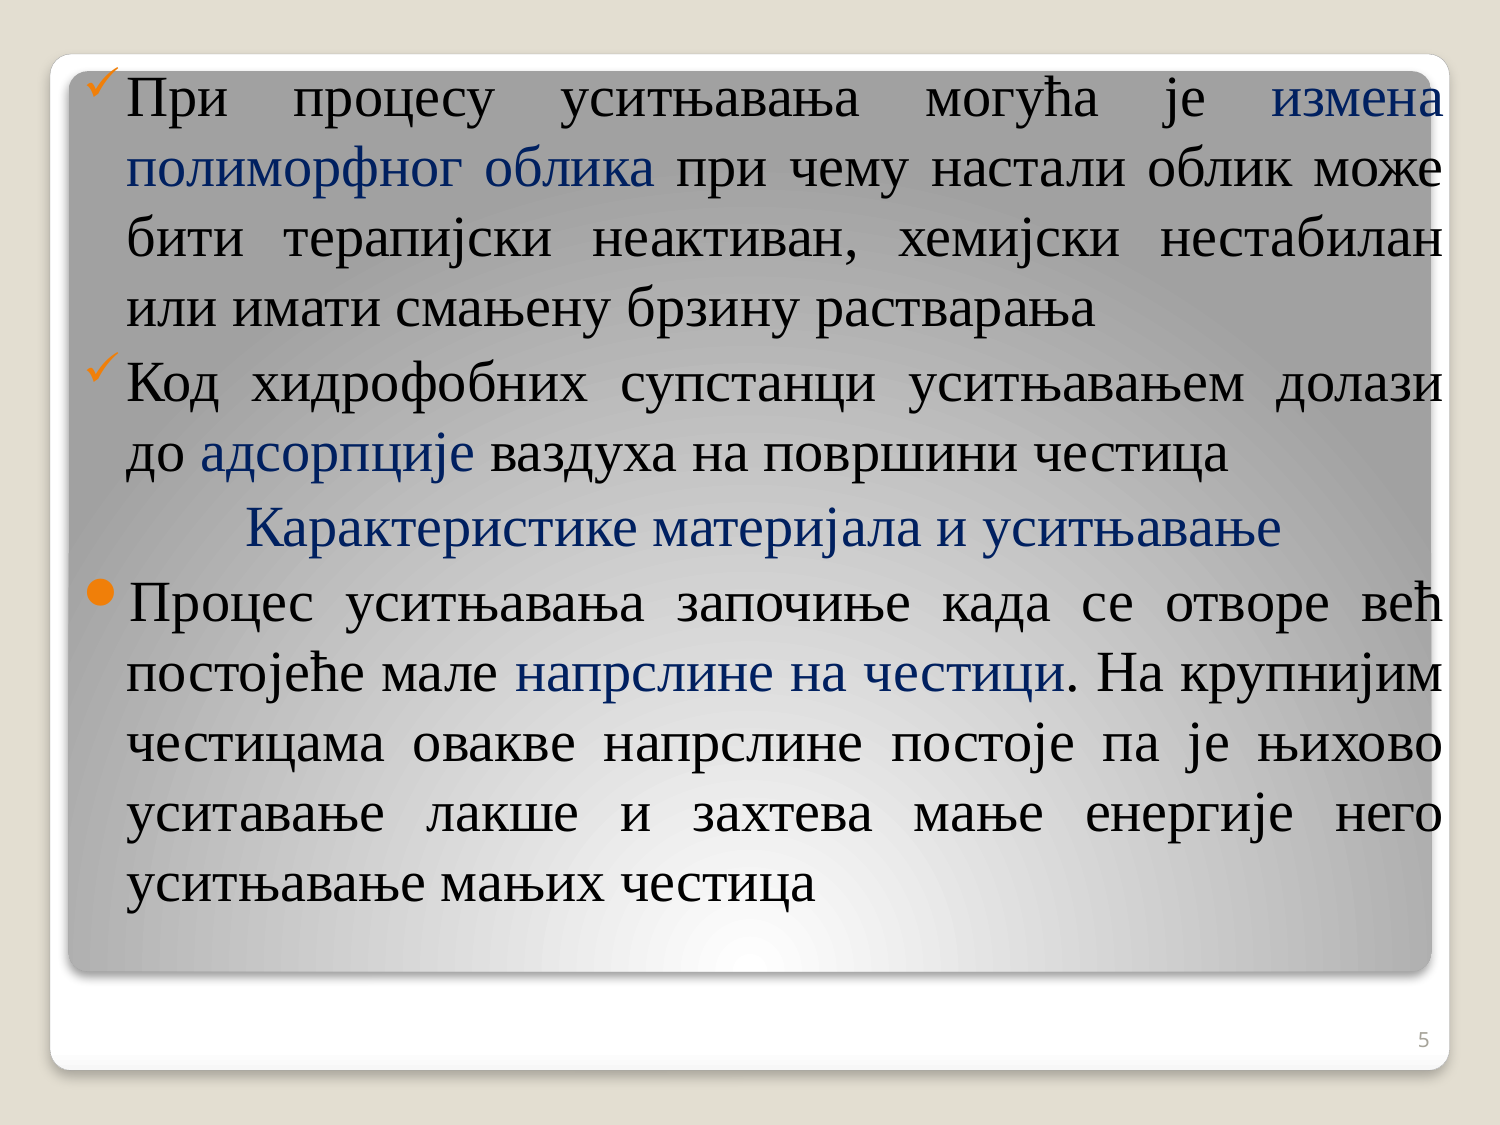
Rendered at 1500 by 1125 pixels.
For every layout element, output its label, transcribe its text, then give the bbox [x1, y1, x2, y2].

list При процесу уситњавања могућа је измена полиморфног облика при чему настали облик може бити терапијски неактиван, хемијски нестабилан или имати смањену брзину растварања Код хидрофобних супстанци уситњавањем долази до адсорпције ваздуха на површини честица Карактеристике материјала и уситњавање Процес уситњавања започиње када се отворе већ постојеће мале напрслине на честици. На крупнијим честицама овакве напрслине постоје па је њихово уситавање лакше и захтева мање енергије него уситњавање мањих честица [53, 42, 1459, 1071]
slide_number 5 [1369, 1002, 1445, 1063]
